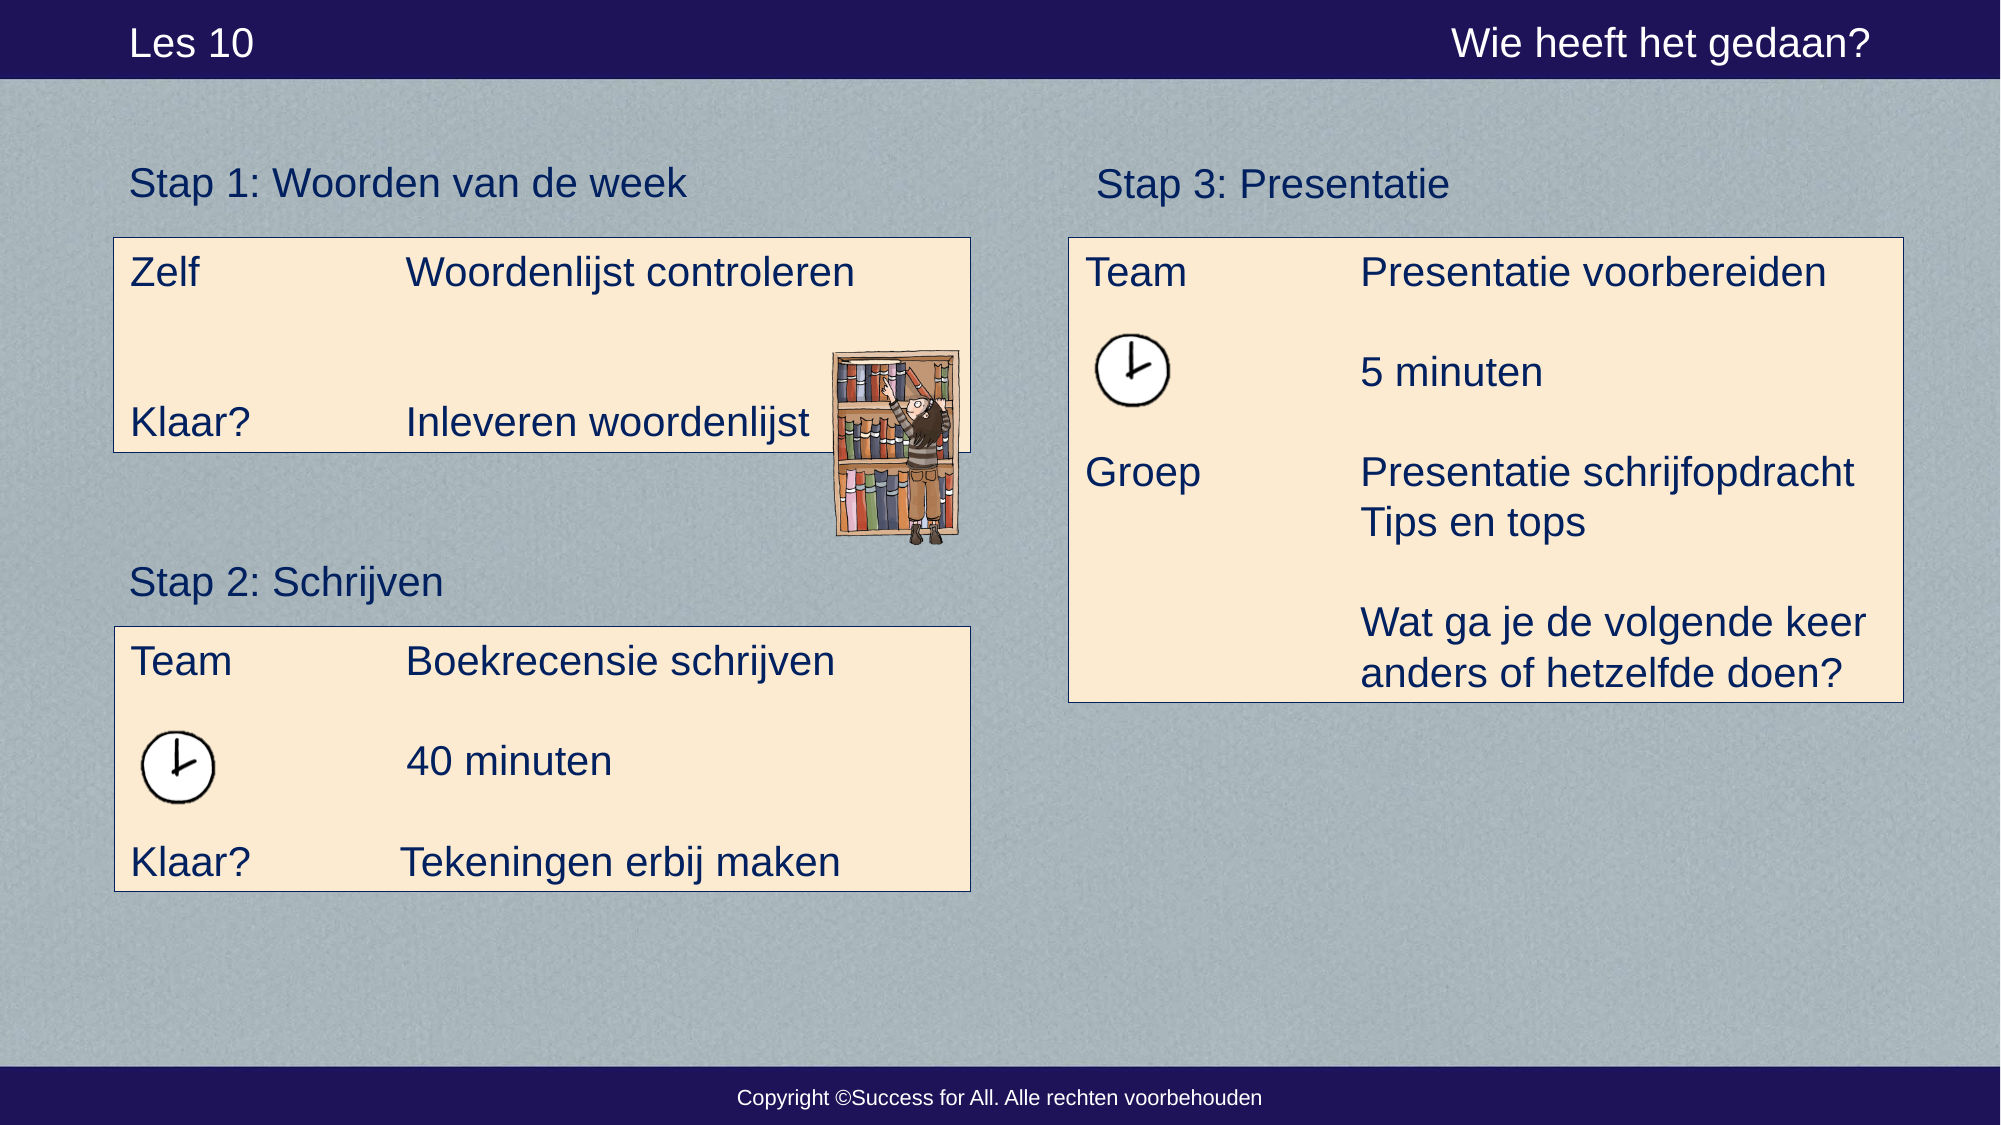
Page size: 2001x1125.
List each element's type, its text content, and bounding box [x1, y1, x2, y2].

picture [0, 0, 2001, 1125]
text_box Stap 2: Schrijven [114, 546, 907, 612]
text_box Team Boekrecensie schrijven 40 minuten Klaar? Tekeningen erbij maken [114, 626, 971, 892]
text_box Stap 1: Woorden van de week [114, 148, 907, 214]
text_box Zelf Woordenlijst controleren Klaar? Inleveren woordenlijst [113, 237, 971, 453]
text_box Copyright ©Success for All. Alle rechten voorbehouden [0, 1076, 2000, 1125]
text_box Les 10 [114, 8, 354, 73]
text_box Stap 3: Presentatie [1081, 149, 1548, 215]
text_box Team Presentatie voorbereiden 5 minuten Groep Presentatie schrijfopdracht Tips en tops Wat ga je de volgende keer anders of hetzelfde doen? [1068, 237, 1904, 703]
text_box Wie heeft het gedaan? [999, 8, 1886, 73]
